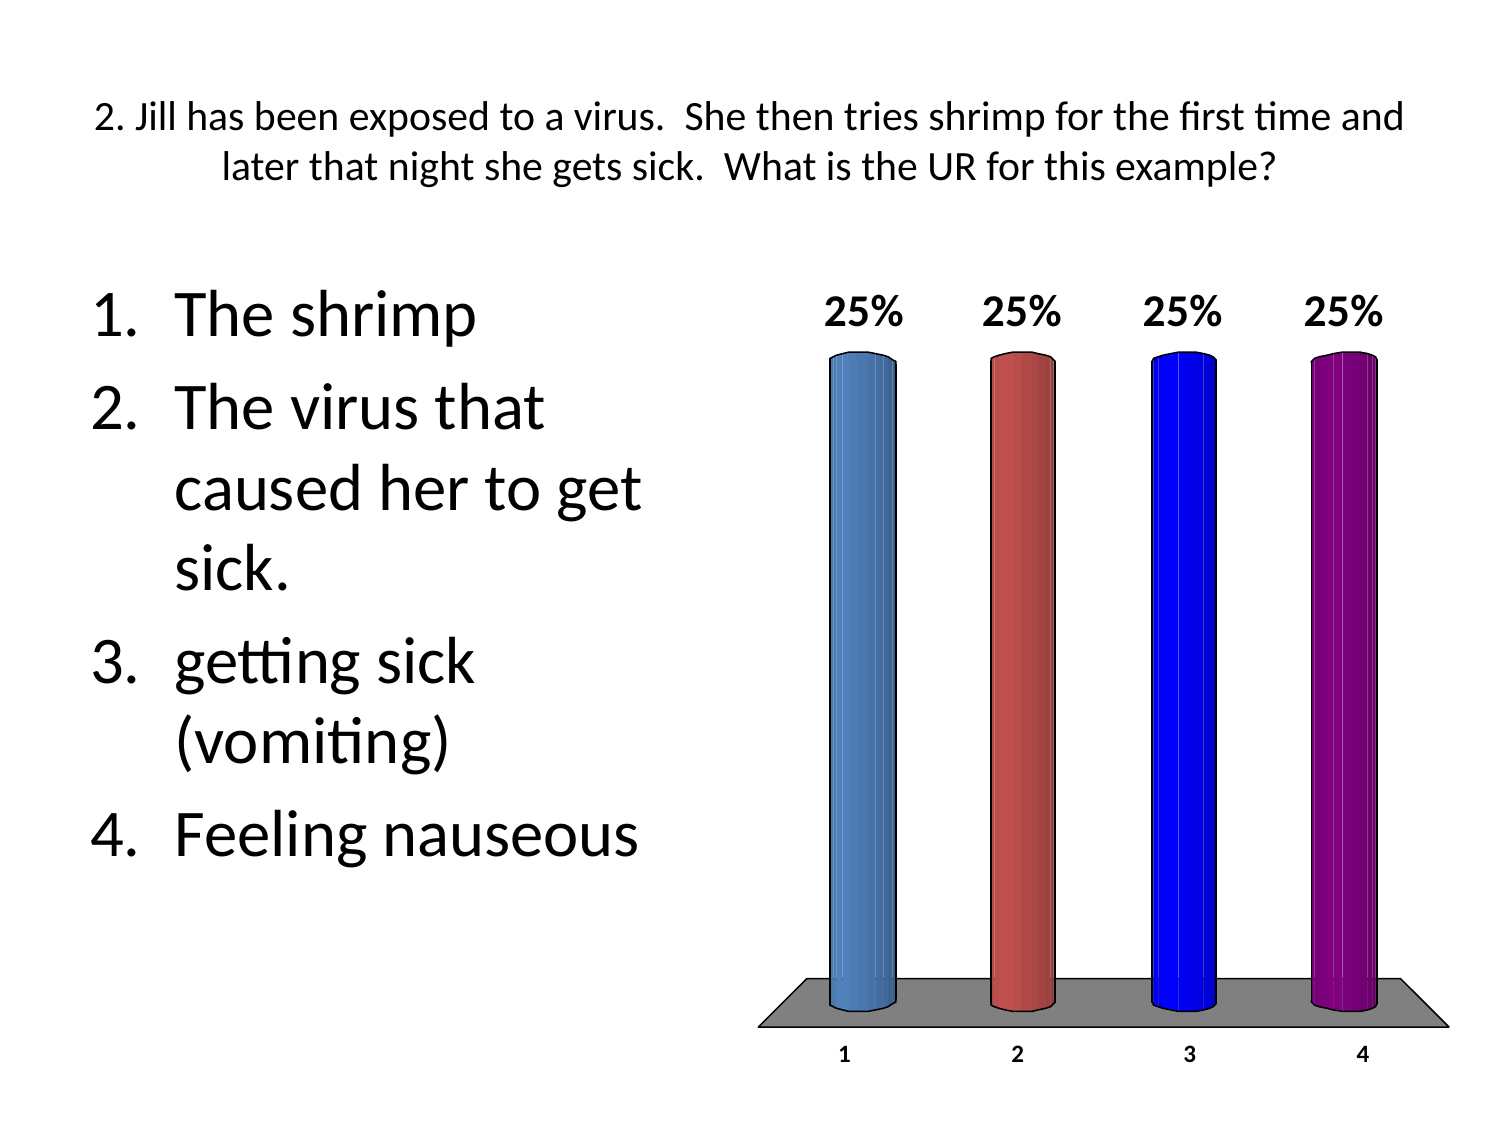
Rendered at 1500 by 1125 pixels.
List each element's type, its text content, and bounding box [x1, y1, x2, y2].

list The shrimp The virus that caused her to get sick. getting sick (vomiting) Feeling nauseous [75, 262, 750, 1005]
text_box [739, 270, 1490, 1115]
title 2. Jill has been exposed to a virus. She then tries shrimp for the first time and later that night she gets sick. What is the UR for this example? [75, 45, 1425, 233]
